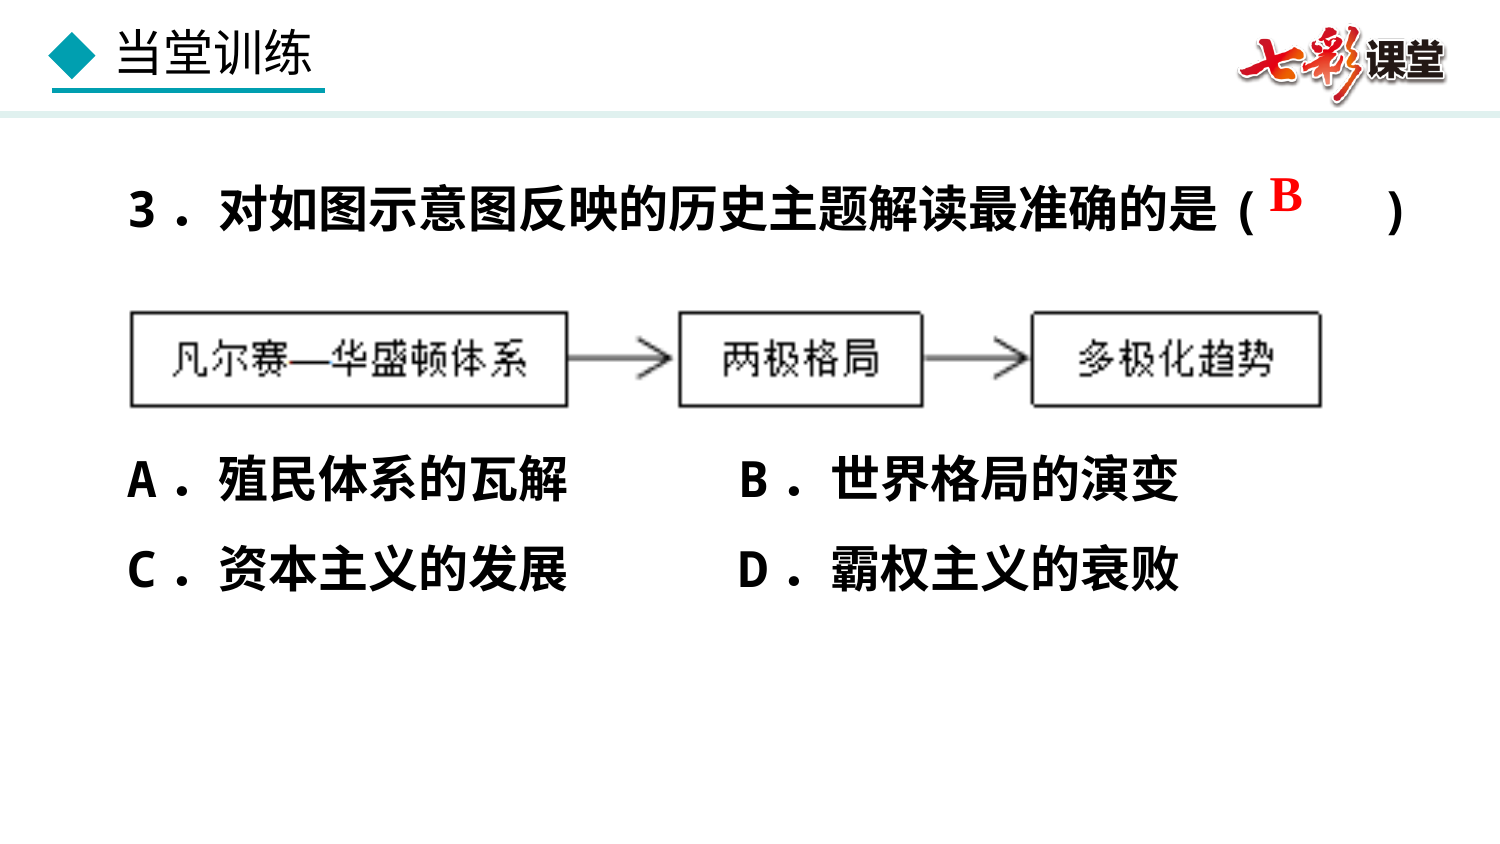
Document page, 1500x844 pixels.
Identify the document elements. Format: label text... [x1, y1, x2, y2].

picture [119, 303, 1335, 421]
picture [1234, 20, 1451, 108]
text_box 3．对如图示意图反映的历史主题解读最准确的是( ) A．殖民体系的瓦解 B．世界格局的演变 C．资本主义的发展 D．霸权主义的衰败 [112, 139, 1476, 695]
text_box B [1254, 153, 1337, 229]
